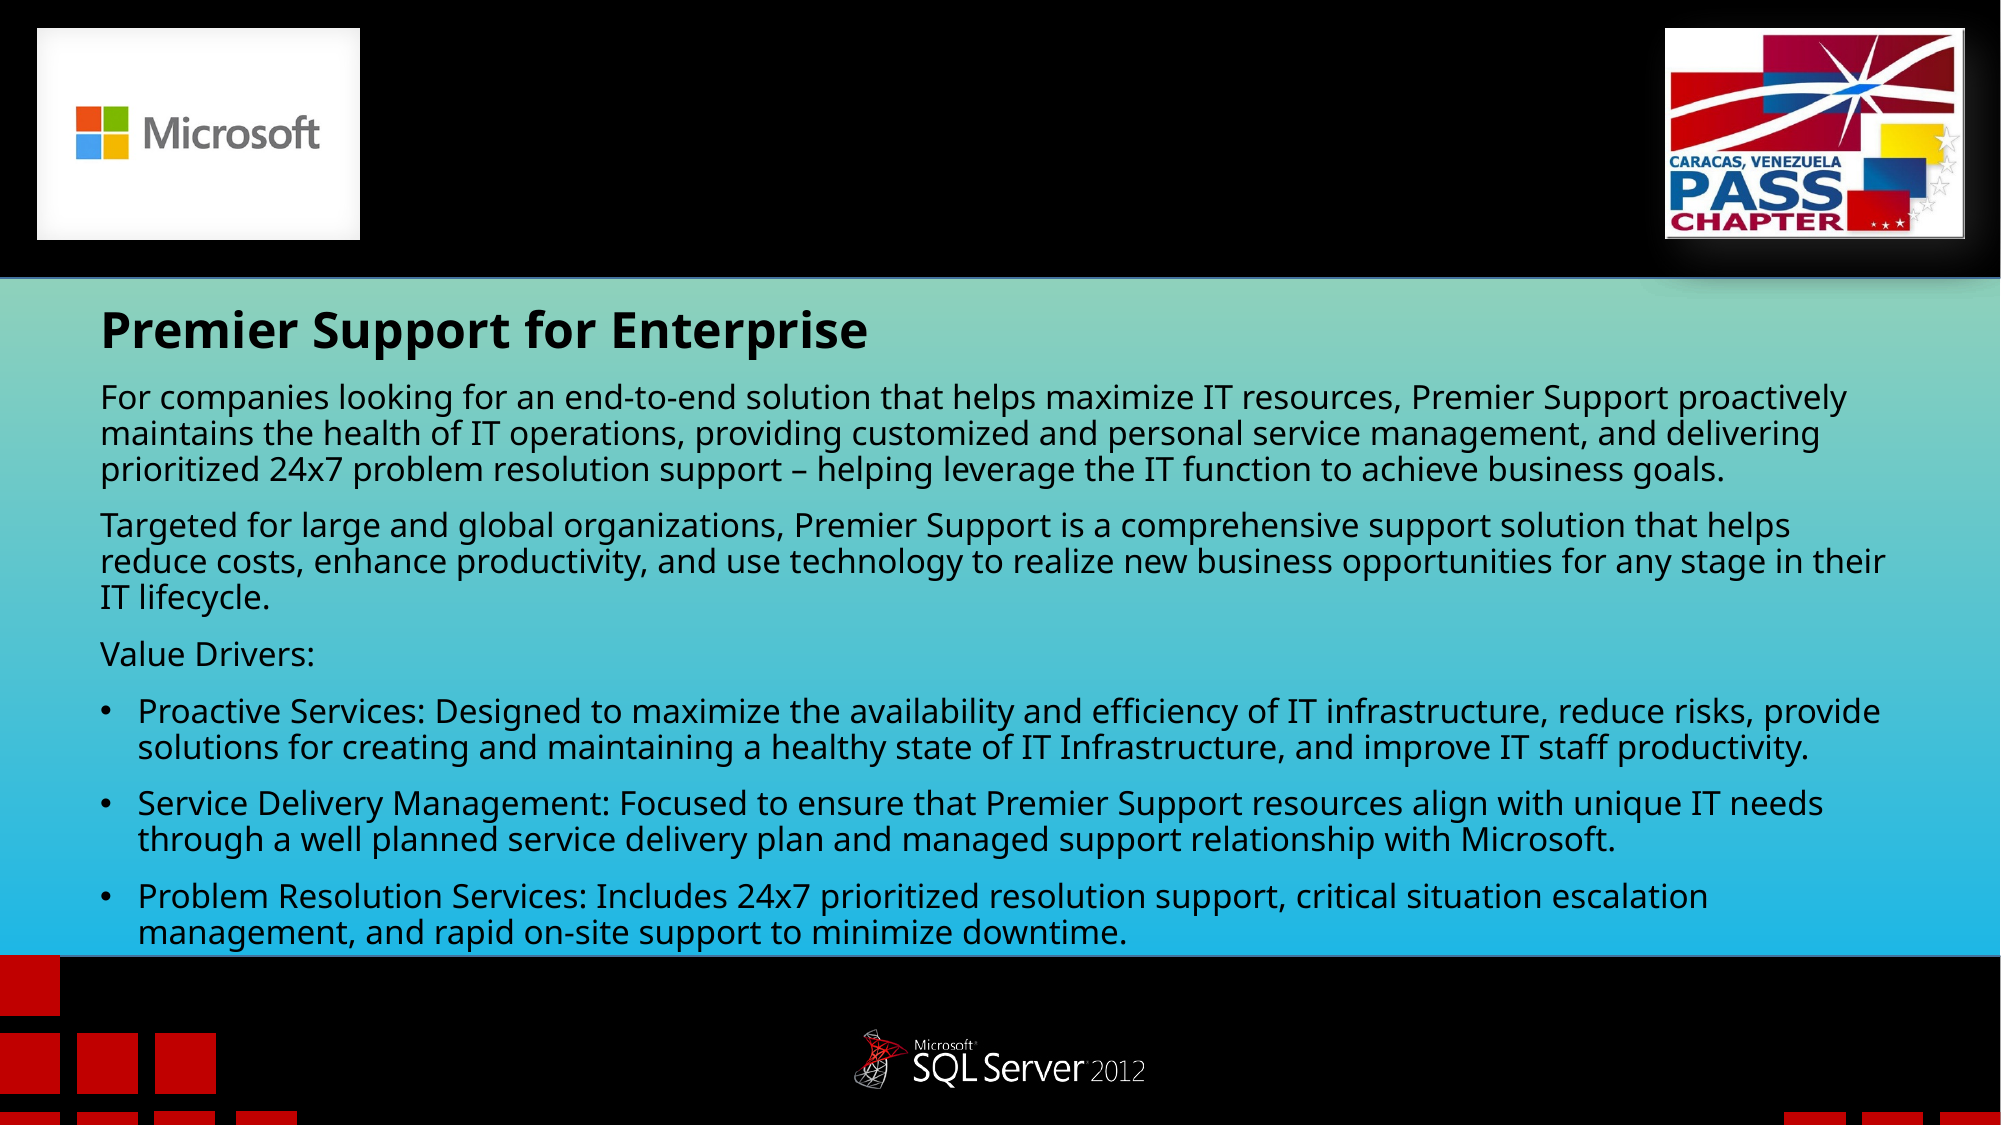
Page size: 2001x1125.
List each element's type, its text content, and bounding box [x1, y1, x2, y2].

picture [822, 959, 1178, 1125]
picture [37, 28, 360, 240]
picture [1665, 28, 1965, 239]
text_box Premier Support for Enterprise For companies looking for an end-to-end solution that helps maximize IT resources, Premier Support proactively maintains the health of IT operations, providing customized and personal service management, and delivering prioritized 24x7 problem resolution support – helping leverage the IT function to achieve business goals. Targeted for large and global organizations, Premier Support is a comprehensive support solution that helps reduce costs, enhance productivity, and use technology to realize new business opportunities for any stage in their IT lifecycle. Value Drivers: Proactive Services: Designed to maximize the availability and efficiency of IT infrastructure, reduce risks, provide solutions for creating and maintaining a healthy state of IT Infrastructure, and improve IT staff productivity. Service Delivery Management: Focused to ensure that Premier Support resources align with unique IT needs through a well planned service delivery plan and managed support relationship with Microsoft. Problem Resolution Services: Includes 24x7 prioritized resolution support, critical situation escalation management, and rapid on-site support to minimize downtime. [85, 298, 1916, 960]
